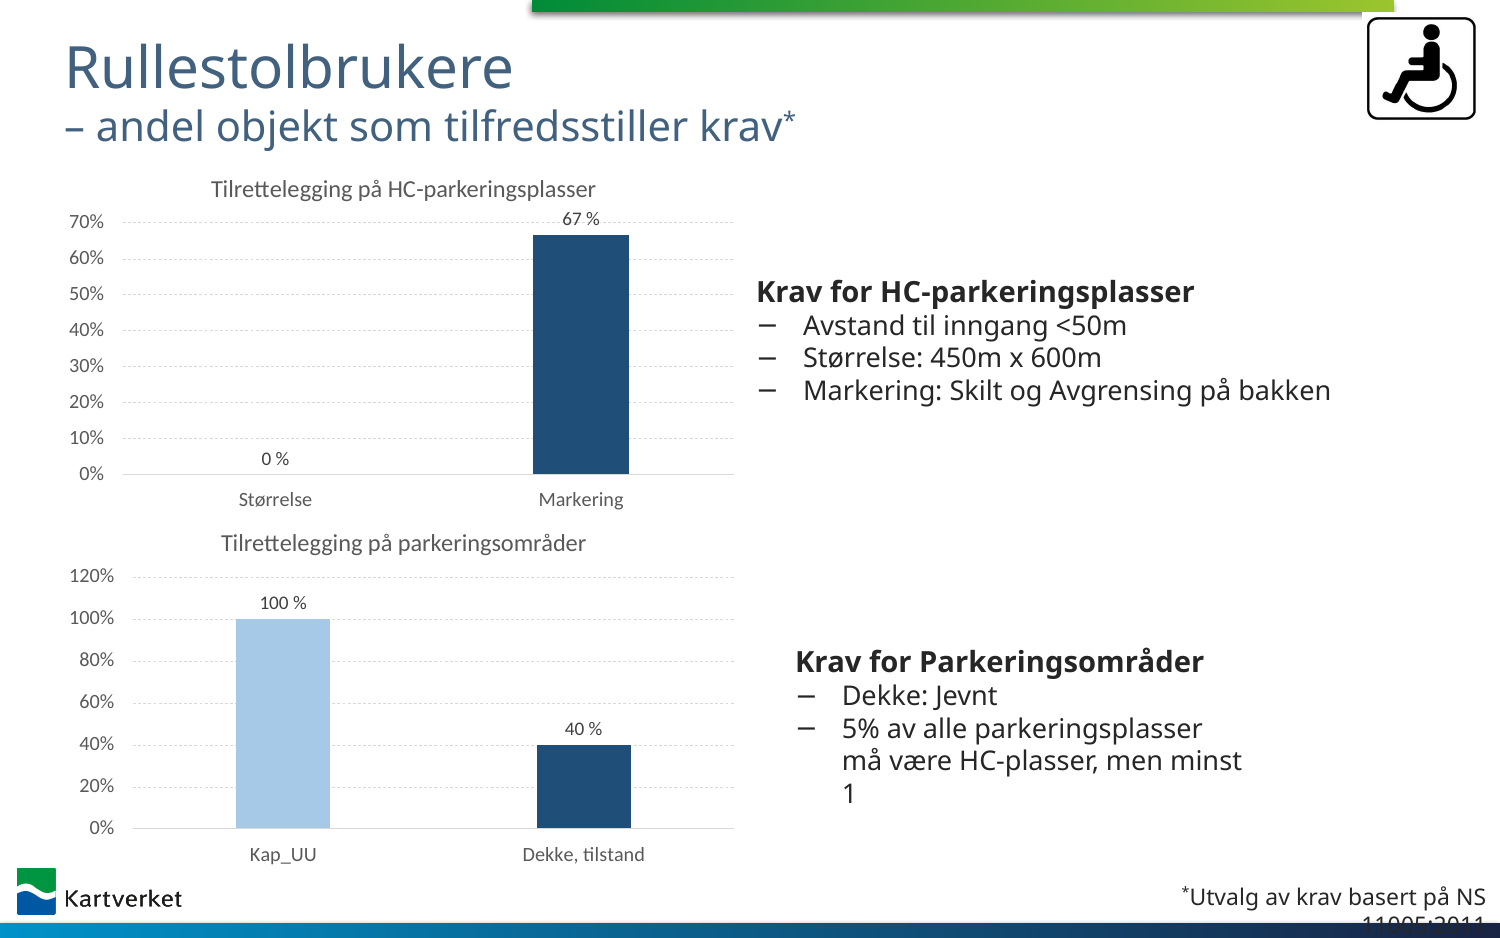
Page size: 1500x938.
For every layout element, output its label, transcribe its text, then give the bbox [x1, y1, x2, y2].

text_box Rullestolbrukere – andel objekt som tilfredsstiller krav* [49, 25, 1431, 158]
picture [62, 520, 746, 874]
picture [1362, 12, 1481, 126]
text_box Krav for HC-parkeringsplasser Avstand til inngang <50m Størrelse: 450m x 600m Markering: Skilt og Avgrensing på bakken [750, 265, 1346, 413]
text_box *Utvalg av krav basert på NS 11005:2011 [1068, 873, 1500, 938]
text_box Krav for Parkeringsområder Dekke: Jevnt 5% av alle parkeringsplasser må være HC-plasser, men minst 1 [780, 636, 1261, 816]
picture [62, 166, 746, 519]
